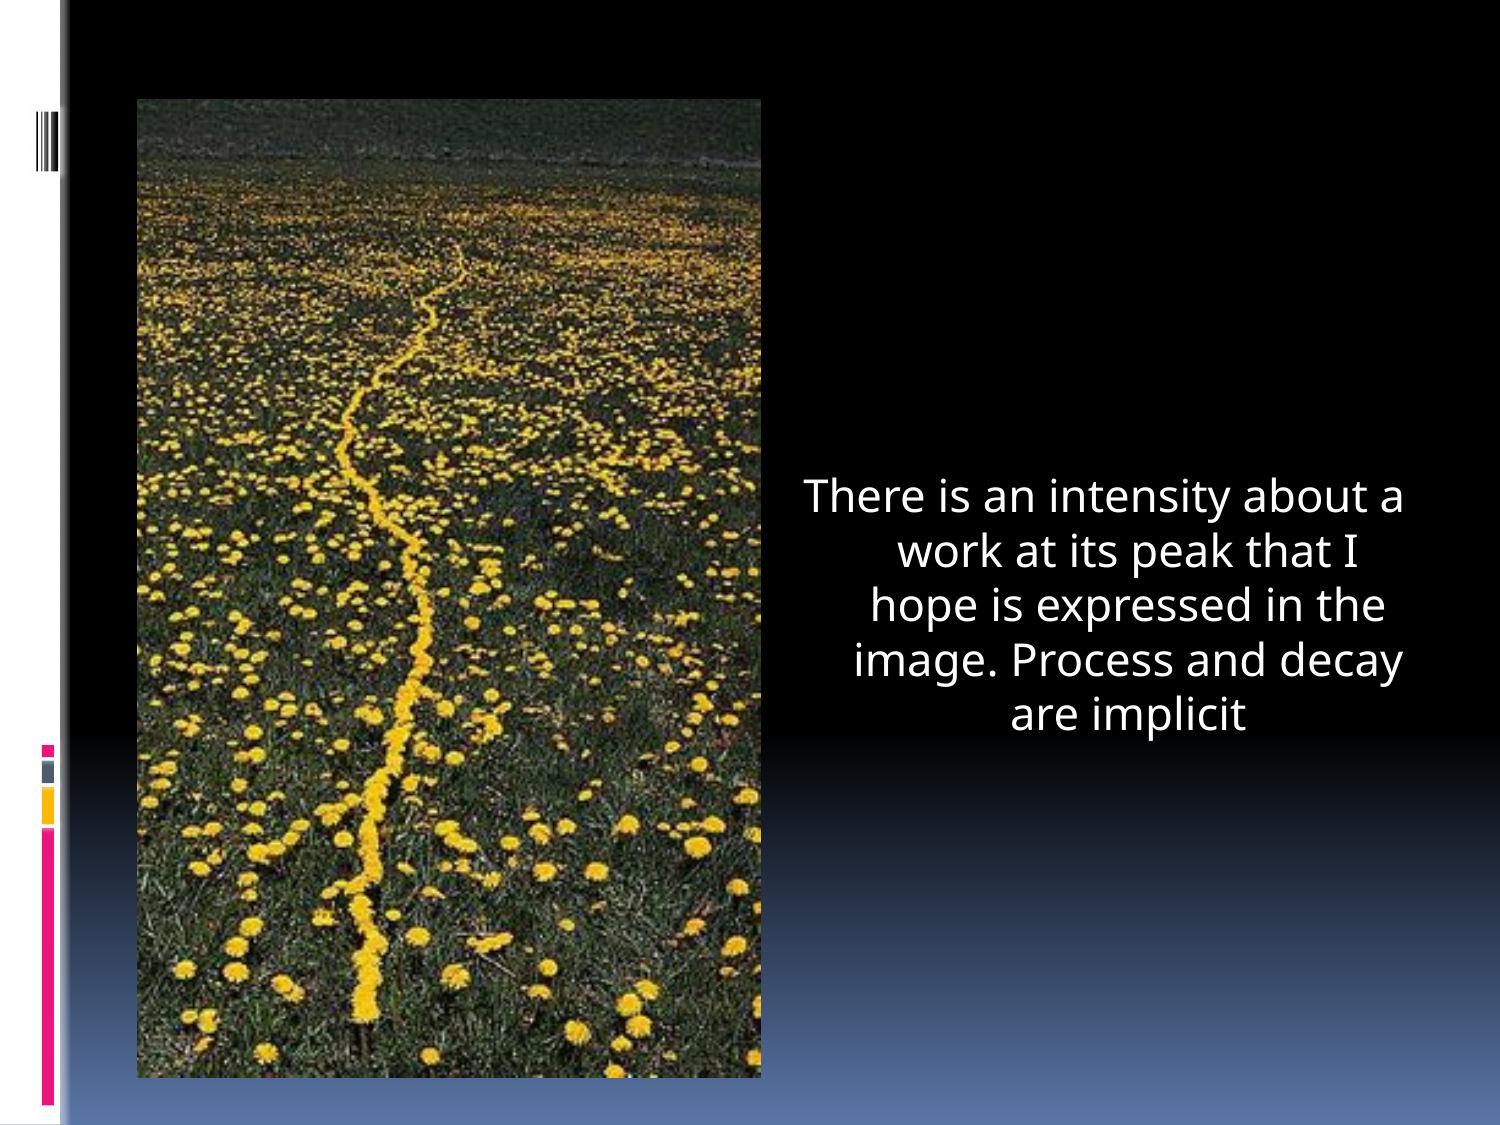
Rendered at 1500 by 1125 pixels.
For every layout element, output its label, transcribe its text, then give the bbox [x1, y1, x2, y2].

picture [137, 99, 762, 1079]
list There is an intensity about a work at its peak that I hope is expressed in the image. Process and decay are implicit [774, 292, 1425, 750]
